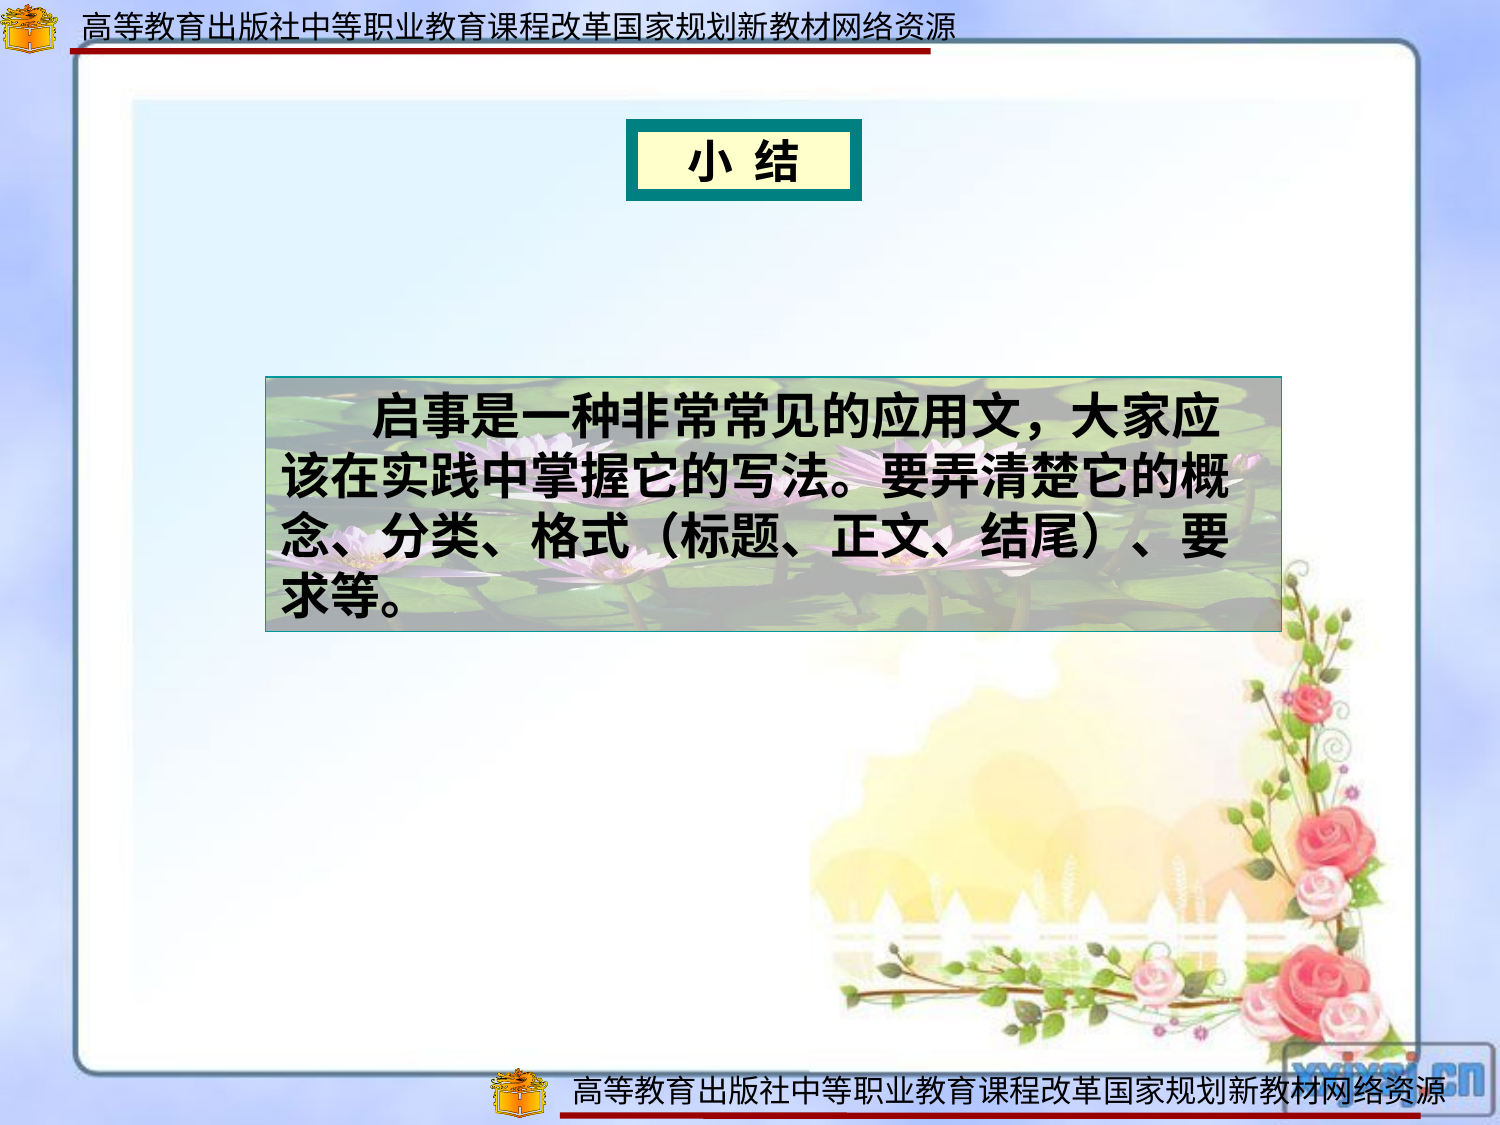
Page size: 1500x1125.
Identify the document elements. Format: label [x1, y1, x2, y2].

picture [0, 0, 1500, 1125]
text_box [489, 1064, 1500, 1118]
text_box [0, 0, 1010, 54]
